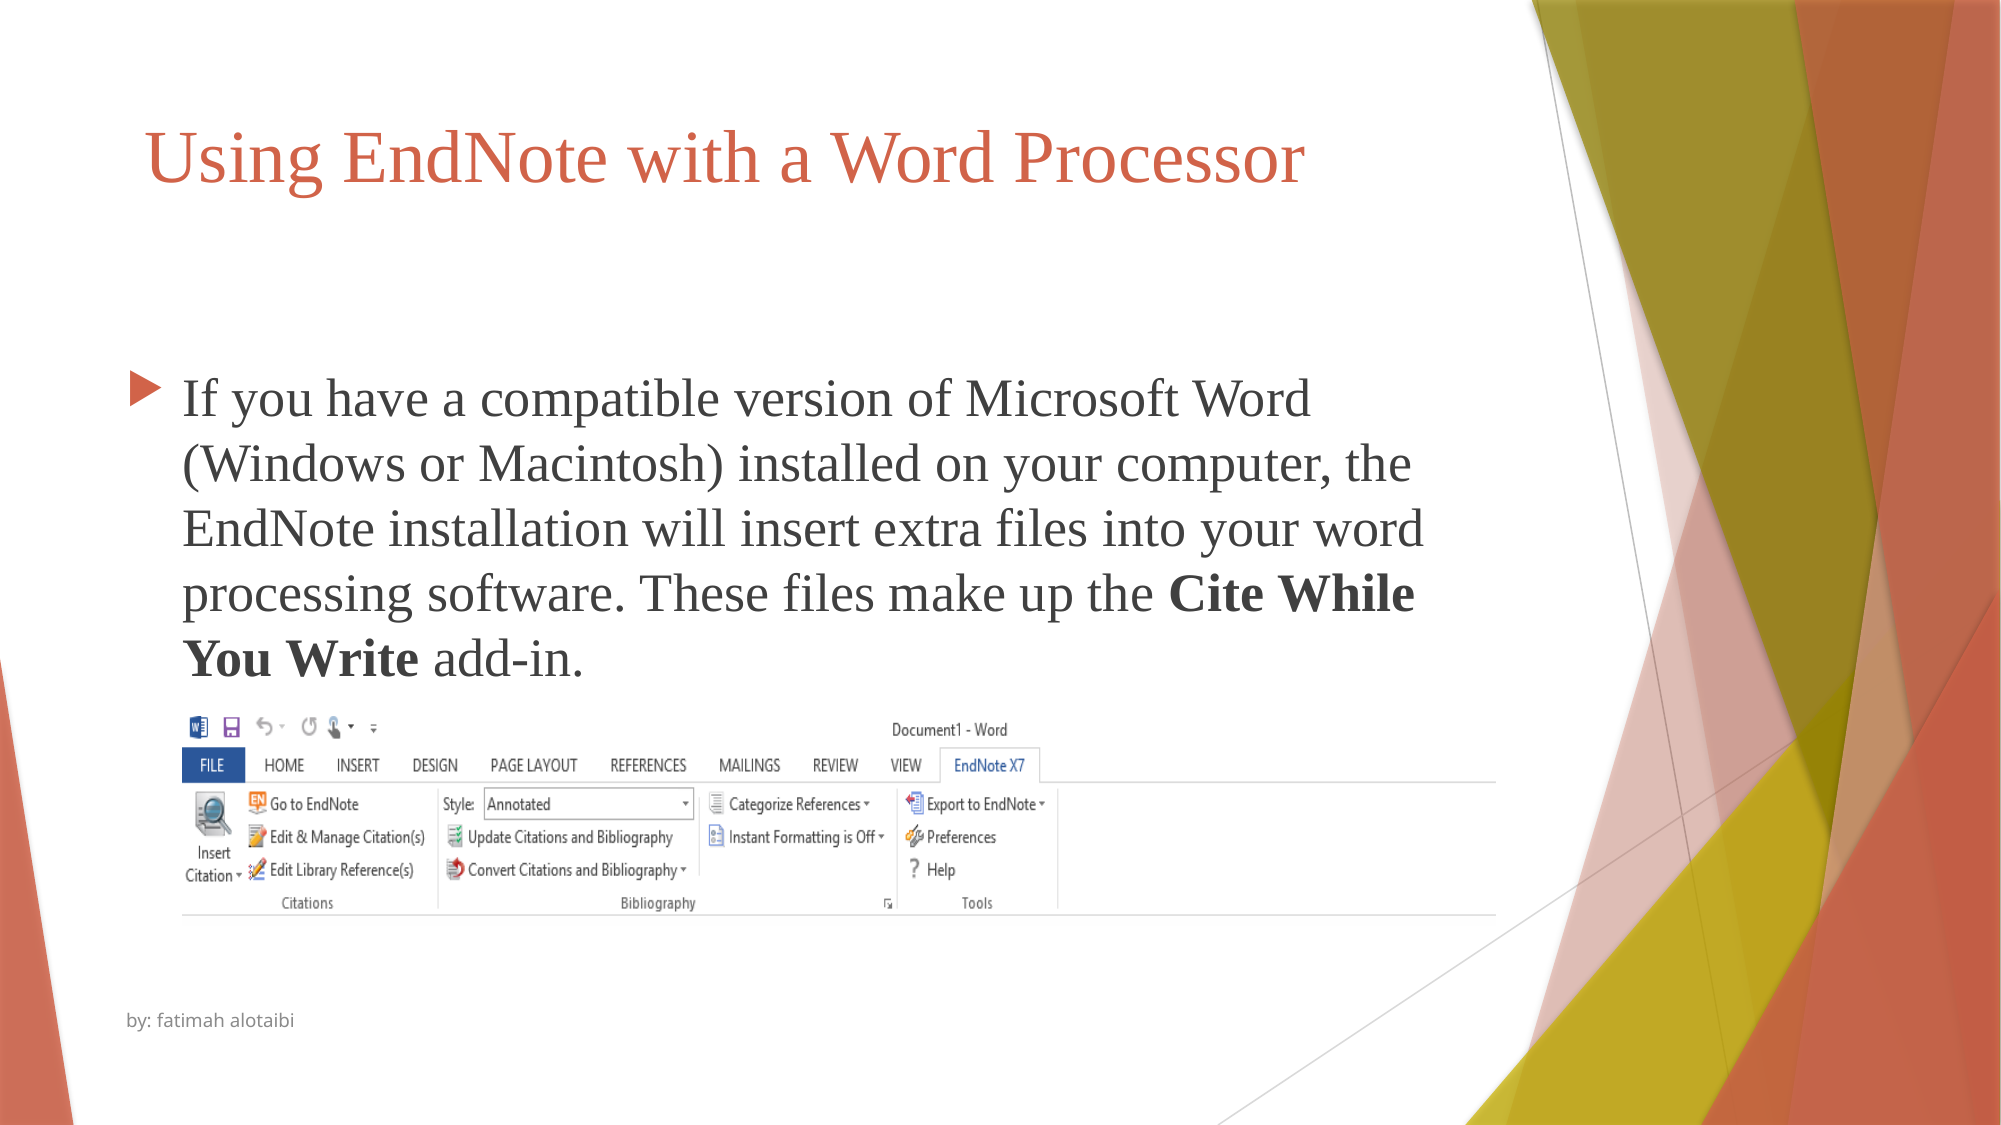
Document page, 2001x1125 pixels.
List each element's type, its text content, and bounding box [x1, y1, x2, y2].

picture [182, 716, 1497, 926]
title Using EndNote with a Word Processor [111, 99, 1522, 317]
footer by: fatimah alotaibi [111, 991, 1145, 1051]
list If you have a compatible version of Microsoft Word (Windows or Macintosh) installed on your computer, the EndNote installation will insert extra files into your word processing software. These files make up the Cite While You Write add-in. [111, 354, 1522, 992]
